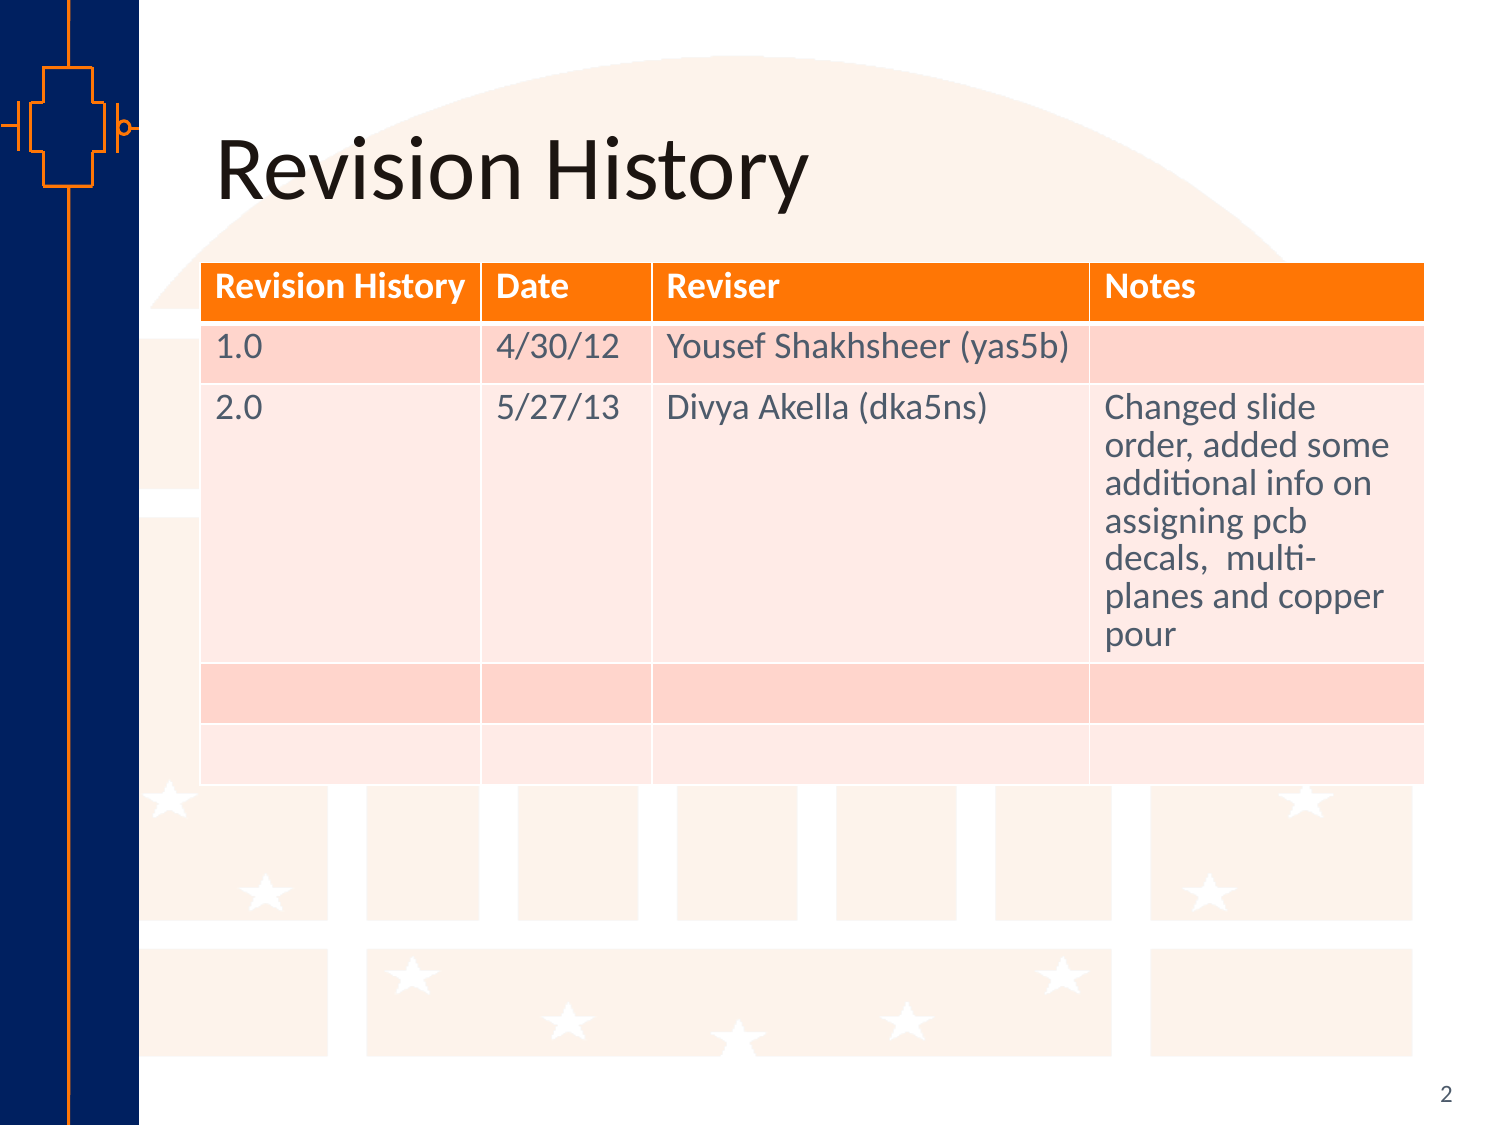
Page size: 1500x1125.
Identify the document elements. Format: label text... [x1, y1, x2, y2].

table_cell 5/27/13 [482, 385, 651, 662]
table_cell [1090, 326, 1424, 383]
table_cell [201, 664, 480, 723]
title Revision History [200, 37, 1388, 225]
table_cell [1090, 725, 1424, 784]
table_header Notes [1090, 263, 1424, 321]
table_cell [201, 725, 480, 784]
table_header Date [482, 263, 651, 321]
table_cell [1090, 664, 1424, 723]
table_cell Yousef Shakhsheer (yas5b) [653, 326, 1089, 383]
table_cell [653, 725, 1089, 784]
table_cell 2.0 [201, 385, 480, 662]
table_cell [653, 664, 1089, 723]
table_cell [482, 664, 651, 723]
table_header Reviser [653, 263, 1089, 321]
slide_number 2 [1425, 1062, 1488, 1123]
table_cell Changed slide order, added some additional info on assigning pcb decals, multi-planes and copper pour [1090, 385, 1424, 662]
table_header Revision History [201, 263, 480, 321]
table_cell 4/30/12 [482, 326, 651, 383]
table_cell 1.0 [201, 326, 480, 383]
table_cell Divya Akella (dka5ns) [653, 385, 1089, 662]
table_cell [482, 725, 651, 784]
